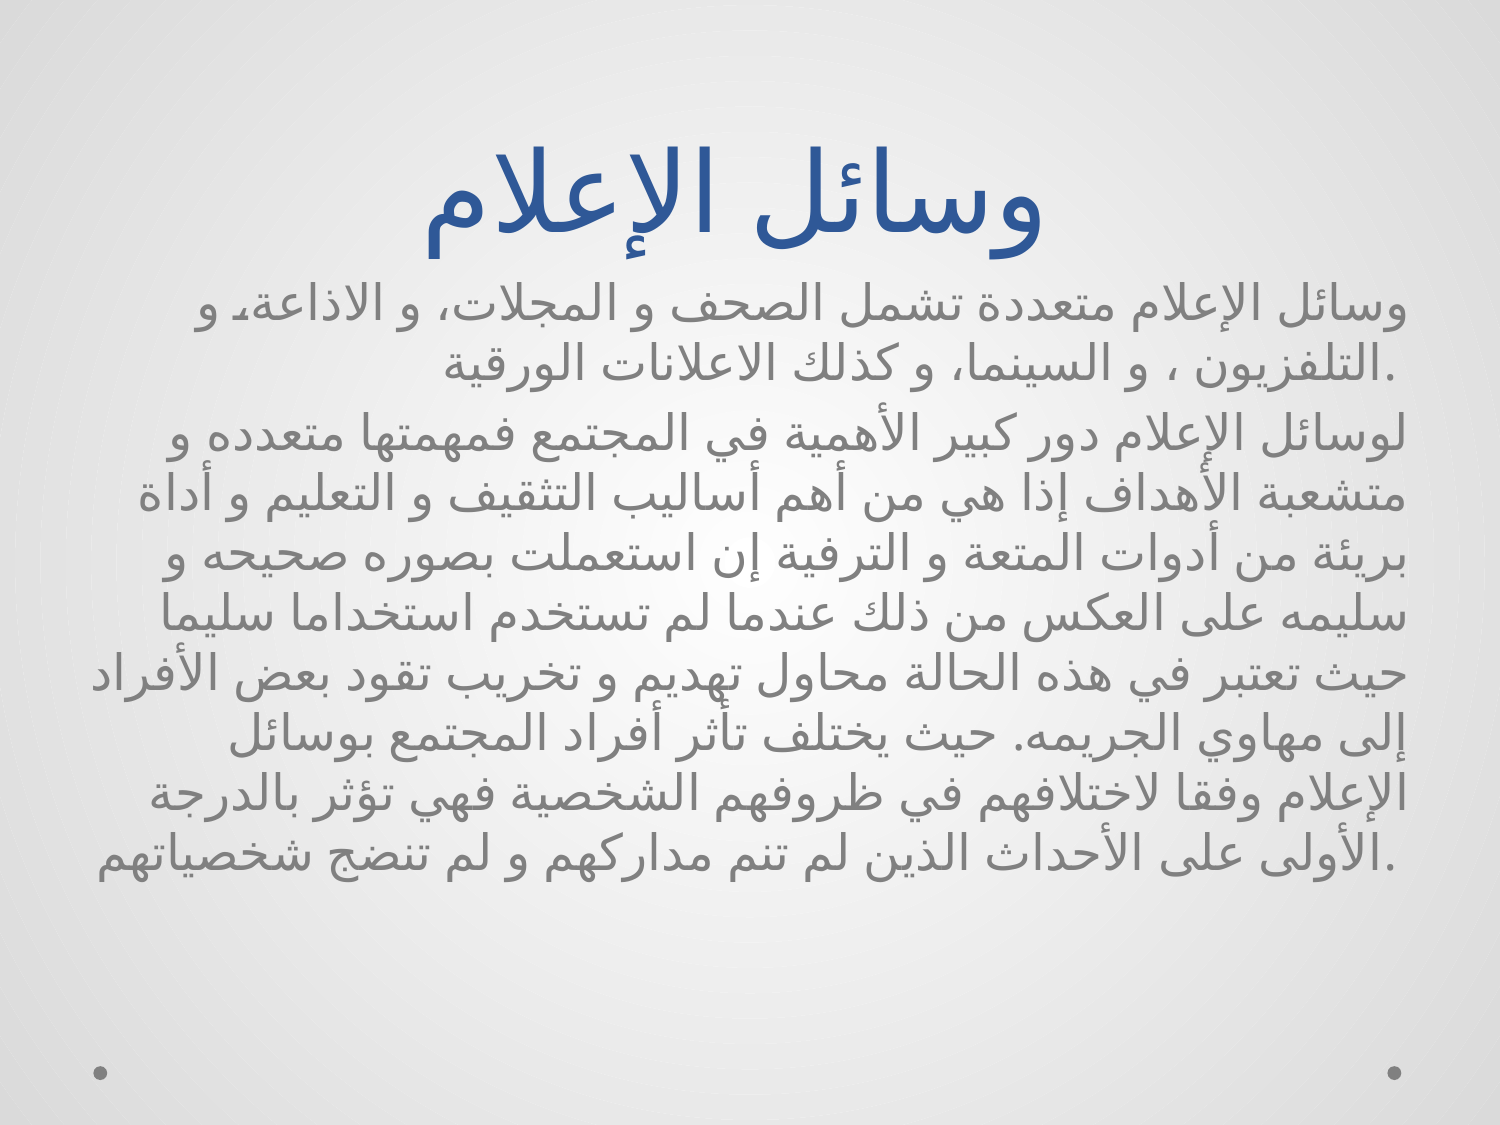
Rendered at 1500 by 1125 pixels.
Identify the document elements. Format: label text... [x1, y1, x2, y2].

list وسائل الإعلام متعددة تشمل الصحف و المجلات، و الاذاعة، و التلفزيون ، و السينما، و كذلك الاعلانات الورقية. لوسائل الإعلام دور كبير الأهمية في المجتمع فمهمتها متعدده و متشعبة الأهداف إذا هي من أهم أساليب التثقيف و التعليم و أداة بريئة من أدوات المتعة و الترفية إن استعملت بصوره صحيحه و سليمه على العكس من ذلك عندما لم تستخدم استخداما سليما حيث تعتبر في هذه الحالة محاول تهديم و تخريب تقود بعض الأفراد إلى مهاوي الجريمه. حيث يختلف تأثر أفراد المجتمع بوسائل الإعلام وفقا لاختلافهم في ظروفهم الشخصية فهي تؤثر بالدرجة الأولى على الأحداث الذين لم تنم مداركهم و لم تنضج شخصياتهم. [75, 262, 1425, 1005]
title وسائل الإعلام [75, 0, 1425, 262]
